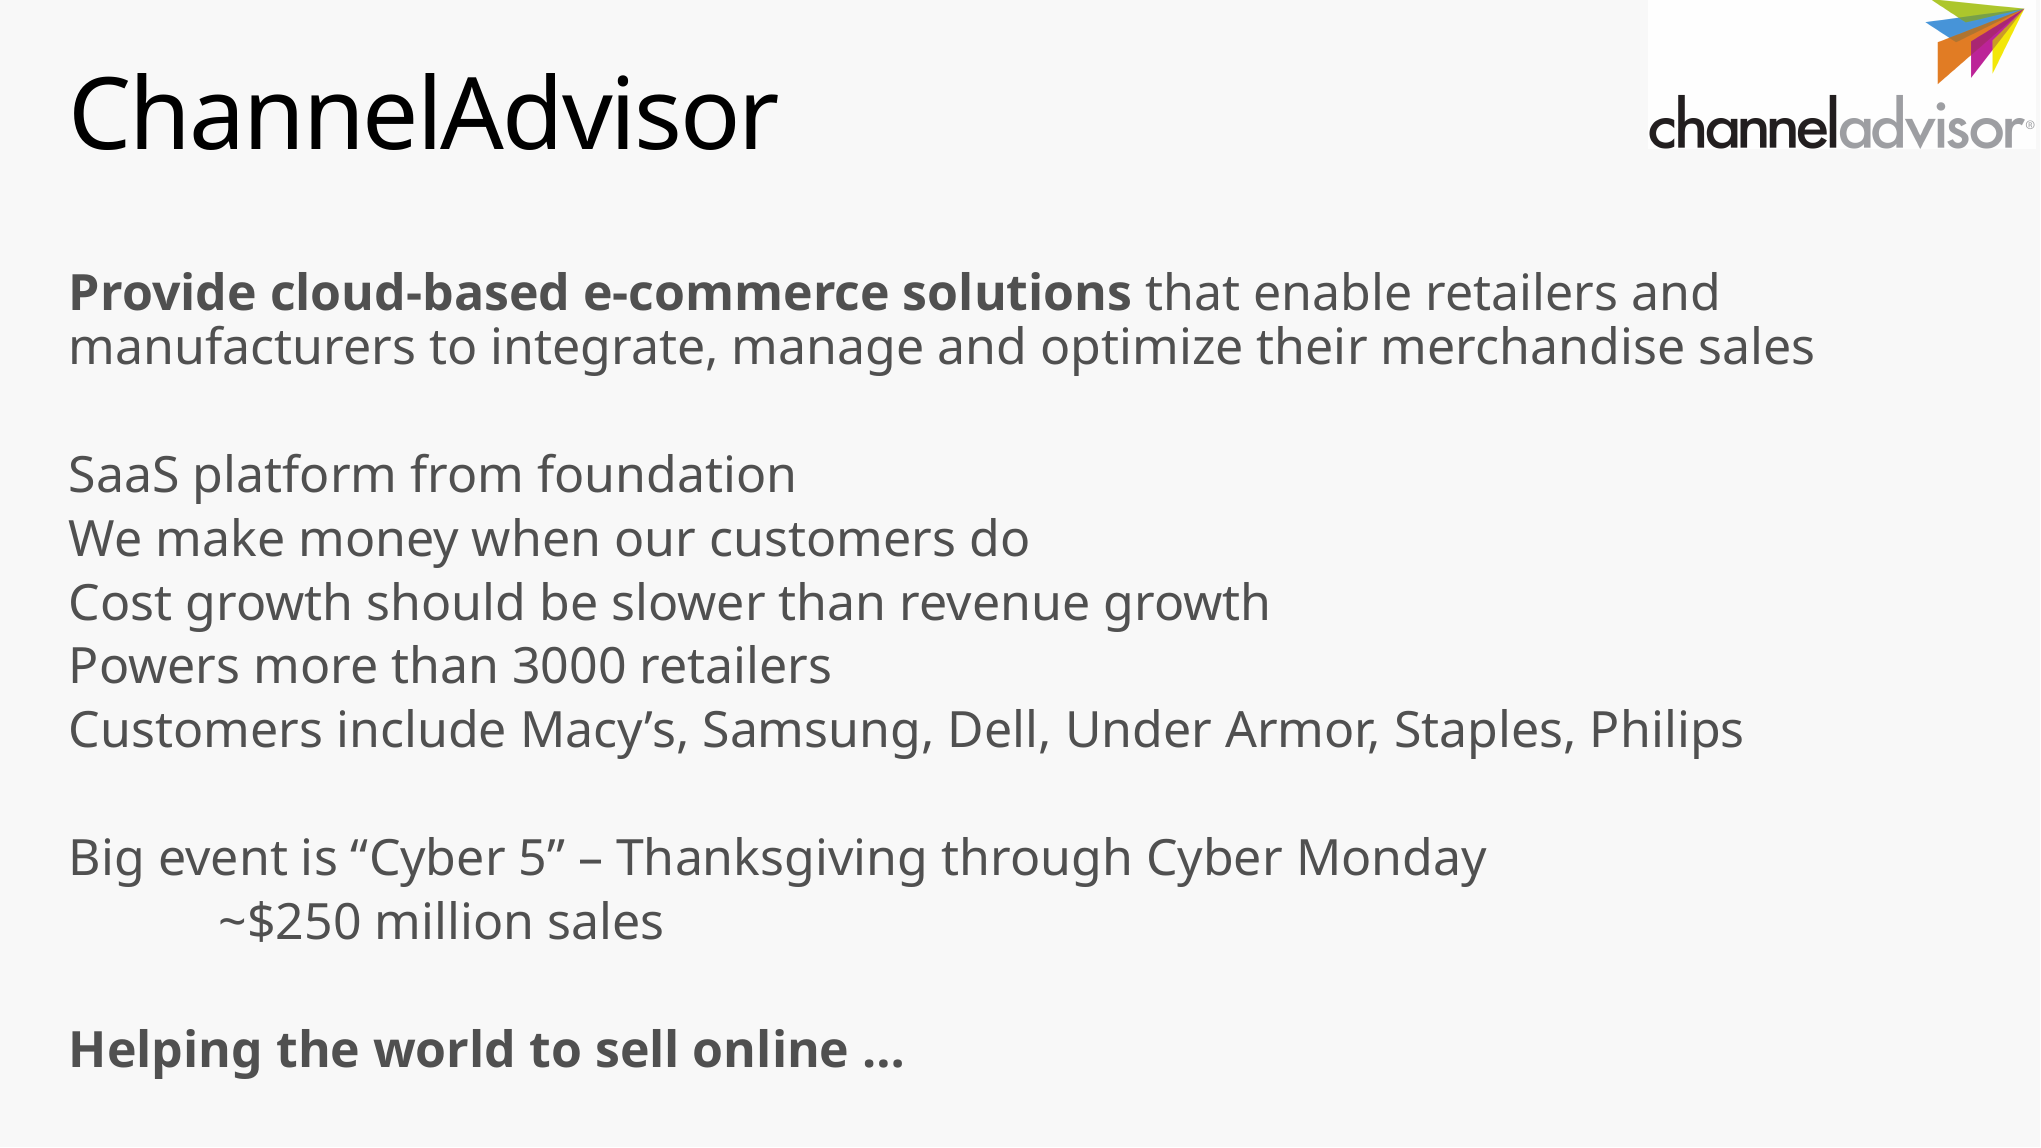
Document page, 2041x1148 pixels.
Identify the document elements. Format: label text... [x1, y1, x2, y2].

picture [1647, 0, 2036, 149]
list Provide cloud-based e-commerce solutions that enable retailers and manufacturers to integrate, manage and optimize their merchandise sales SaaS platform from foundation We make money when our customers do Cost growth should be slower than revenue growth Powers more than 3000 retailers Customers include Macy’s, Samsung, Dell, Under Armor, Staples, Philips Big event is “Cyber 5” – Thanksgiving through Cyber Monday ~$250 million sales Helping the world to sell online … [45, 252, 1875, 1148]
title ChannelAdvisor [45, 48, 1996, 199]
